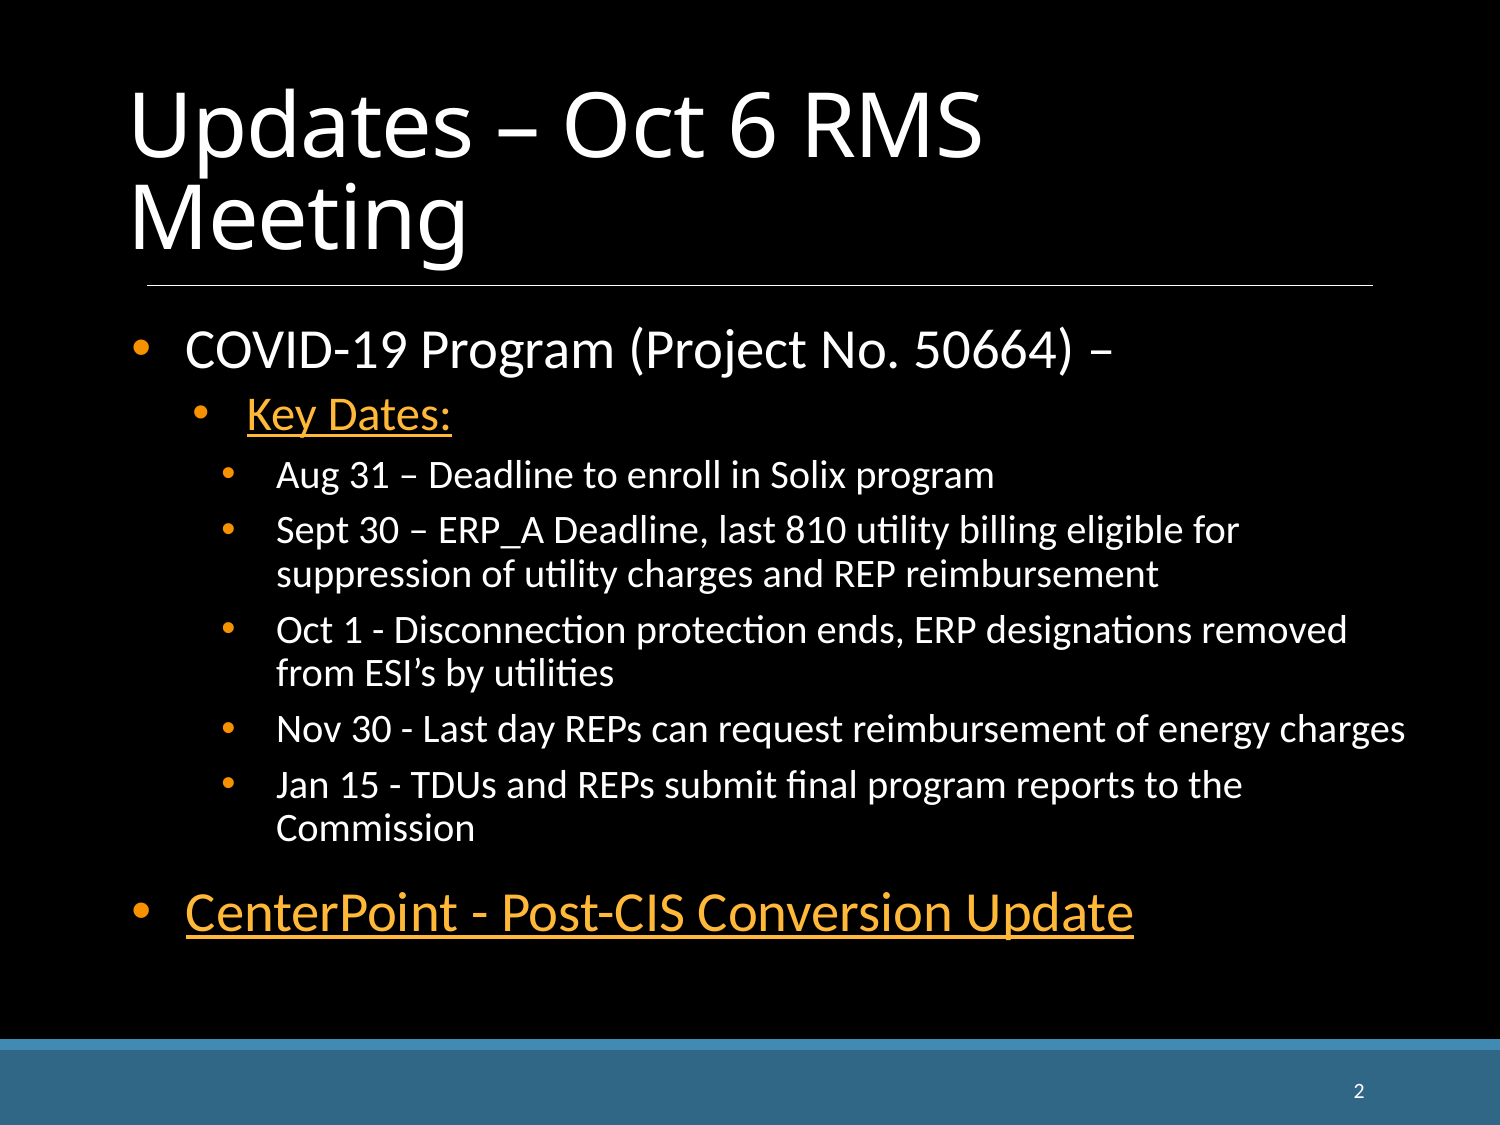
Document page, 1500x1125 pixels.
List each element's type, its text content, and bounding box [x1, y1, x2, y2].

slide_number 2 [1218, 1059, 1380, 1120]
list COVID-19 Program (Project No. 50664) – Key Dates: Aug 31 – Deadline to enroll in Solix program Sept 30 – ERP_A Deadline, last 810 utility billing eligible for suppression of utility charges and REP reimbursement Oct 1 - Disconnection protection ends, ERP designations removed from ESI’s by utilities Nov 30 - Last day REPs can request reimbursement of energy charges Jan 15 - TDUs and REPs submit final program reports to the Commission CenterPoint - Post-CIS Conversion Update [131, 312, 1413, 1000]
title Updates – Oct 6 RMS Meeting [112, 75, 1350, 275]
